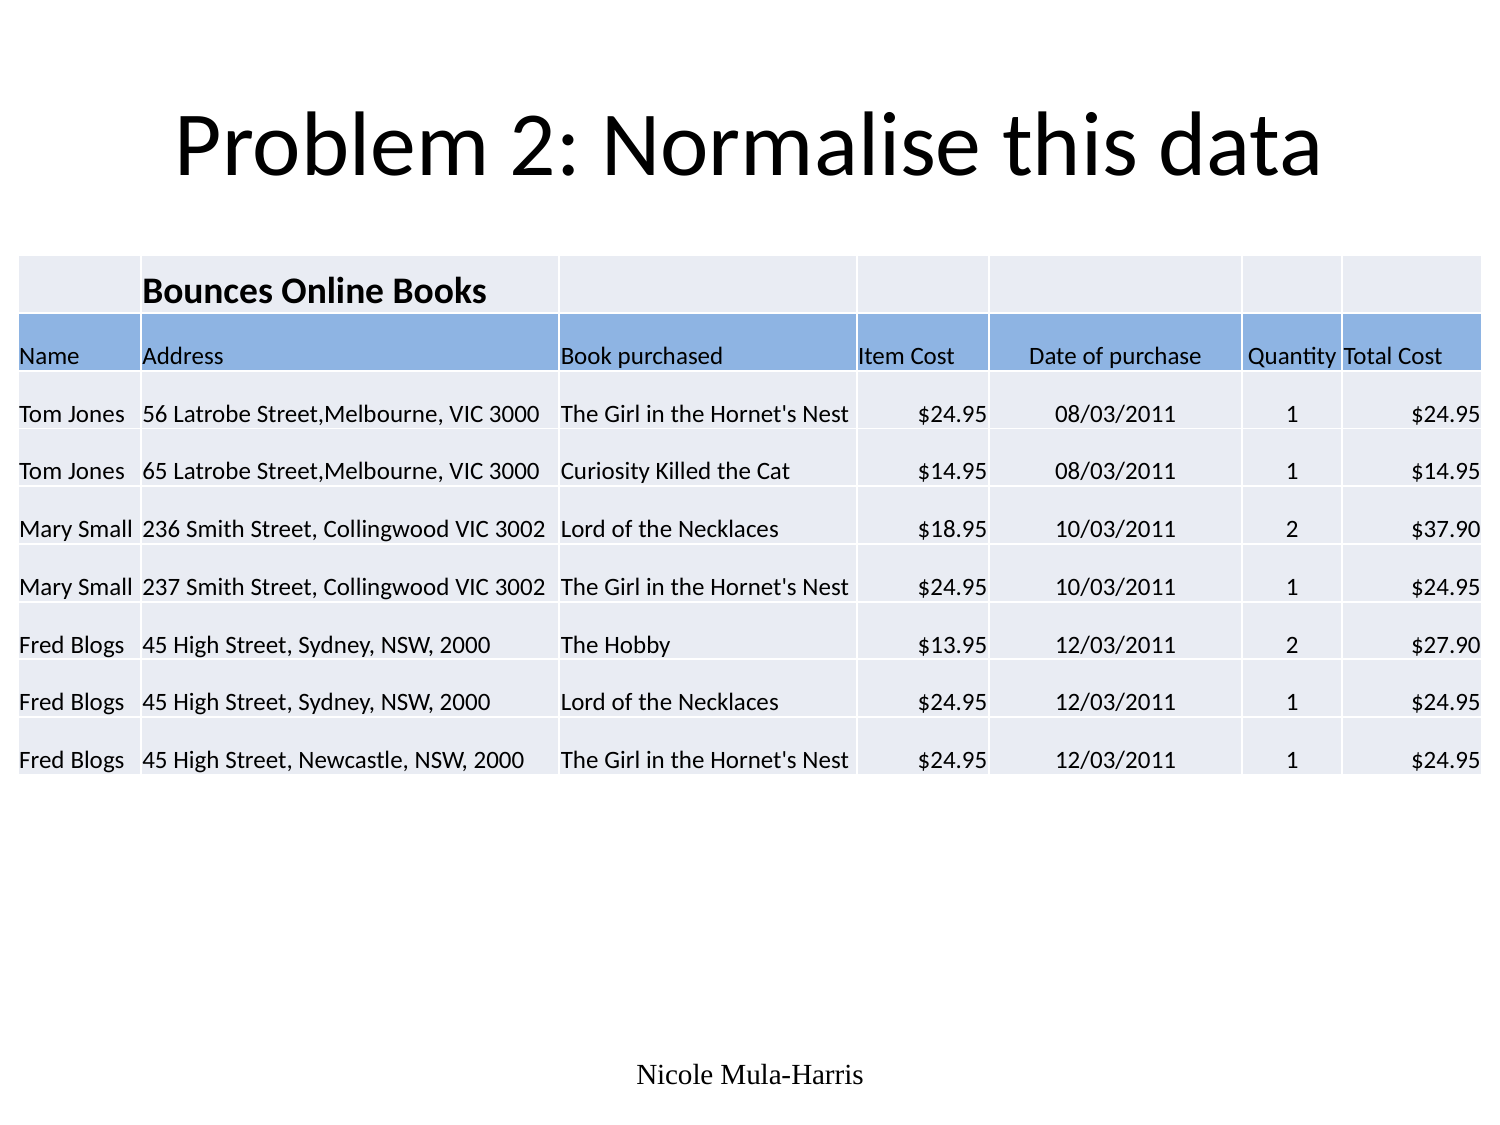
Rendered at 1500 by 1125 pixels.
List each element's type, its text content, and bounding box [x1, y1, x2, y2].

table_cell 1 [1243, 660, 1341, 716]
table_cell $24.95 [858, 545, 988, 601]
table_cell Fred Blogs [19, 660, 140, 716]
table_cell The Hobby [560, 603, 856, 658]
table_cell 12/03/2011 [990, 660, 1241, 716]
table_cell The Girl in the Hornet's Nest [560, 545, 856, 601]
table_cell 45 High Street, Newcastle, NSW, 2000 [142, 718, 558, 774]
table_cell $27.90 [1343, 603, 1481, 658]
table_cell Book purchased [560, 314, 856, 370]
table_header [990, 256, 1241, 312]
table_cell 236 Smith Street, Collingwood VIC 3002 [142, 487, 558, 543]
table_cell $14.95 [858, 429, 988, 485]
table_cell $24.95 [1343, 718, 1481, 774]
table_cell Mary Small [19, 487, 140, 543]
table_cell Address [142, 314, 558, 370]
table_cell Total Cost [1343, 314, 1481, 370]
table_cell 1 [1243, 372, 1341, 428]
table_cell Curiosity Killed the Cat [560, 429, 856, 485]
table_cell 45 High Street, Sydney, NSW, 2000 [142, 603, 558, 658]
table_header [560, 256, 856, 312]
table_cell The Girl in the Hornet's Nest [560, 718, 856, 774]
table_cell $14.95 [1343, 429, 1481, 485]
table_cell Date of purchase [990, 314, 1241, 370]
table_cell $24.95 [1343, 660, 1481, 716]
table_cell 08/03/2011 [990, 372, 1241, 428]
table_cell 56 Latrobe Street,Melbourne, VIC 3000 [142, 372, 558, 428]
table_cell Tom Jones [19, 429, 140, 485]
table_cell Fred Blogs [19, 718, 140, 774]
table_cell 1 [1243, 429, 1341, 485]
table_cell 45 High Street, Sydney, NSW, 2000 [142, 660, 558, 716]
table_cell $18.95 [858, 487, 988, 543]
table_cell 2 [1243, 603, 1341, 658]
table_cell 08/03/2011 [990, 429, 1241, 485]
table_cell Lord of the Necklaces [560, 487, 856, 543]
table_cell 12/03/2011 [990, 603, 1241, 658]
table_cell 10/03/2011 [990, 487, 1241, 543]
table_cell Item Cost [858, 314, 988, 370]
table_cell $13.95 [858, 603, 988, 658]
table_cell Name [19, 314, 140, 370]
table_header [19, 256, 140, 312]
table_cell 1 [1243, 718, 1341, 774]
table_header [858, 256, 988, 312]
table_cell $37.90 [1343, 487, 1481, 543]
table_cell Lord of the Necklaces [560, 660, 856, 716]
table_cell Quantity [1243, 314, 1341, 370]
table_header [1243, 256, 1341, 312]
title Problem 2: Normalise this data [75, 45, 1425, 233]
table_cell $24.95 [1343, 545, 1481, 601]
table_cell Fred Blogs [19, 603, 140, 658]
table_cell $24.95 [1343, 372, 1481, 428]
table_cell The Girl in the Hornet's Nest [560, 372, 856, 428]
table_cell $24.95 [858, 660, 988, 716]
table_header Bounces Online Books [142, 256, 558, 312]
table_cell Mary Small [19, 545, 140, 601]
footer Nicole Mula-Harris [512, 1042, 988, 1103]
table_cell 2 [1243, 487, 1341, 543]
table_cell 237 Smith Street, Collingwood VIC 3002 [142, 545, 558, 601]
table_cell $24.95 [858, 718, 988, 774]
table_cell 65 Latrobe Street,Melbourne, VIC 3000 [142, 429, 558, 485]
table_header [1343, 256, 1481, 312]
table_cell $24.95 [858, 372, 988, 428]
table_cell 12/03/2011 [990, 718, 1241, 774]
table_cell 1 [1243, 545, 1341, 601]
table_cell 10/03/2011 [990, 545, 1241, 601]
table_cell Tom Jones [19, 372, 140, 428]
